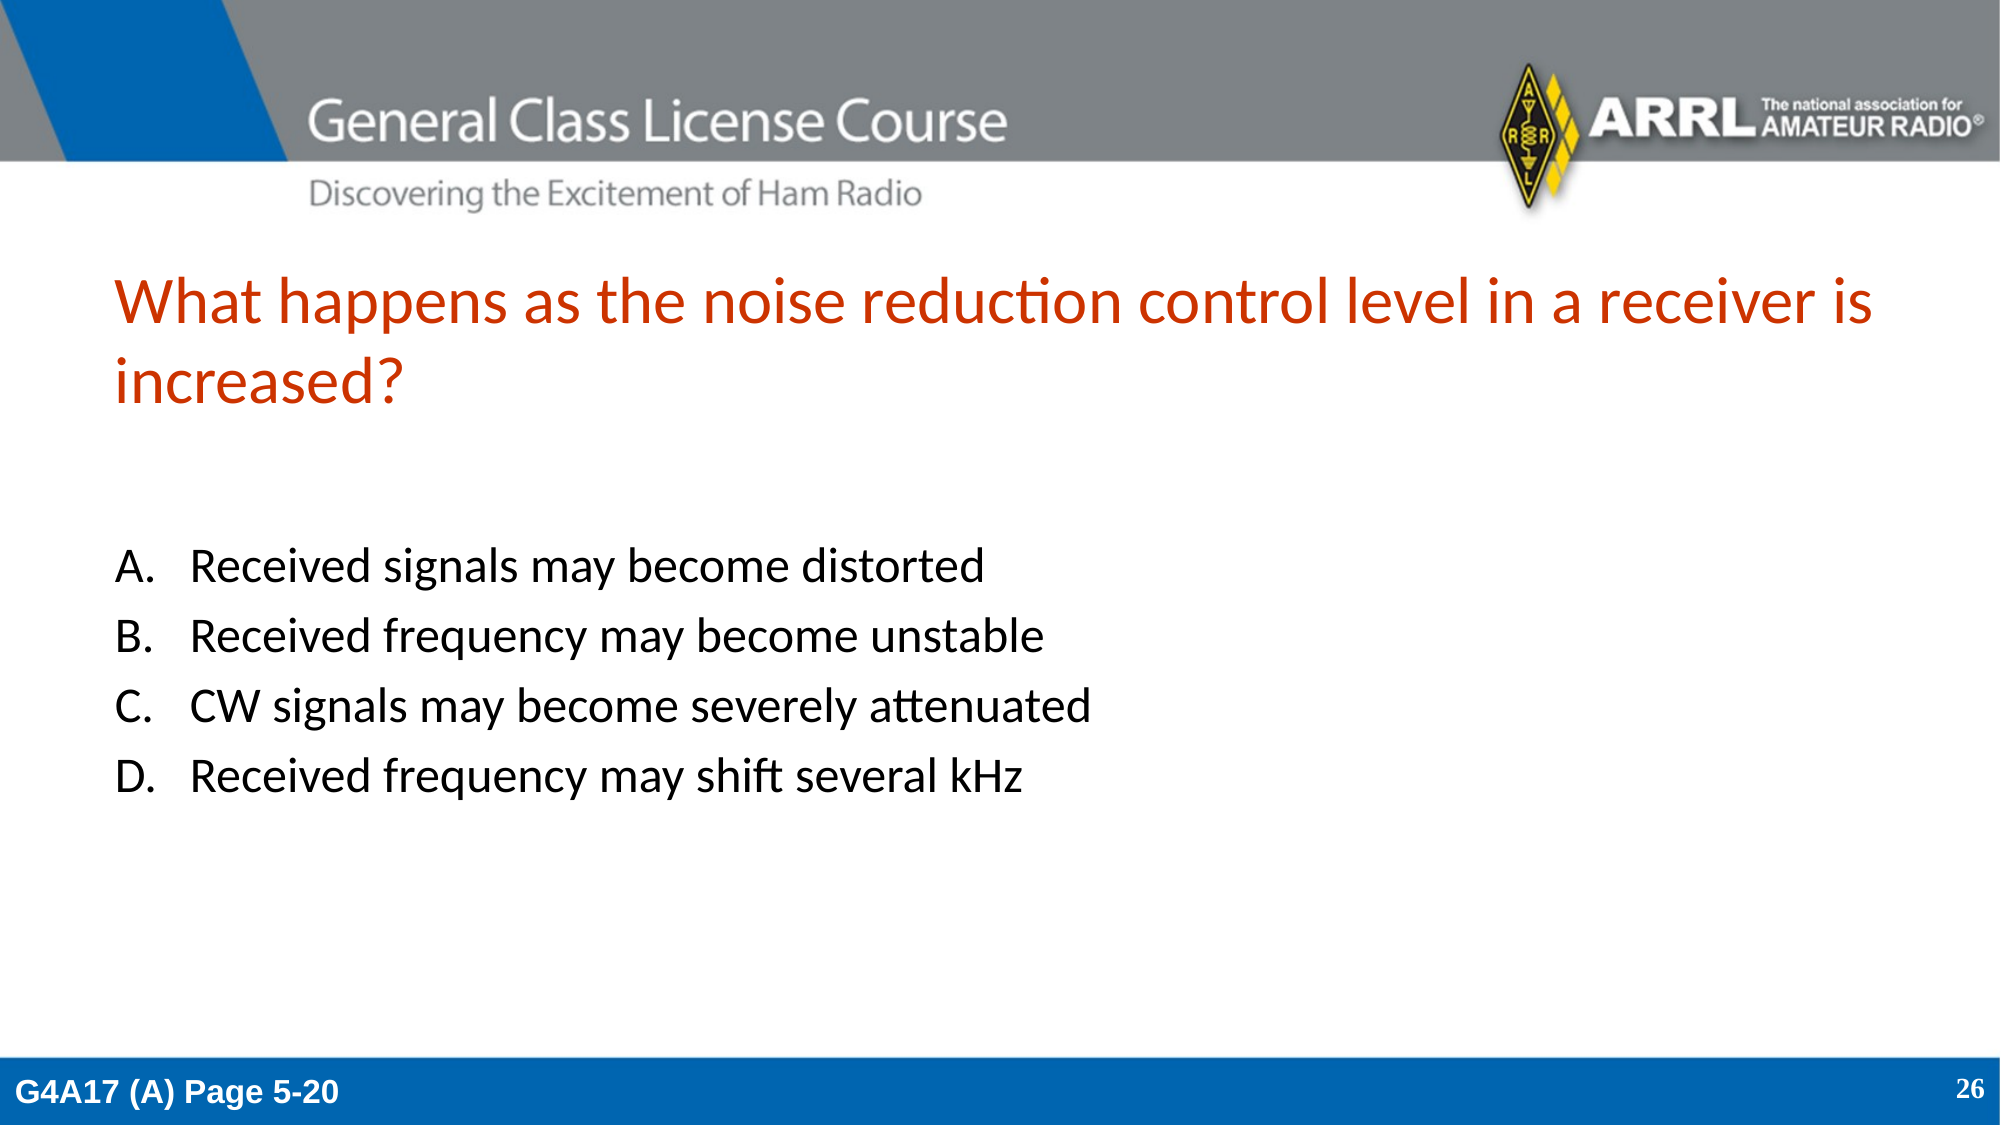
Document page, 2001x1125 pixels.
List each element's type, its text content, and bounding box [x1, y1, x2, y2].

picture [0, 0, 2001, 1125]
list Received signals may become distorted Received frequency may become unstable CW signals may become severely attenuated Received frequency may shift several kHz [99, 525, 1900, 1005]
text_box G4A17 (A) Page 5-20 [0, 1062, 1313, 1118]
text_box 26 [1875, 1062, 2000, 1113]
title What happens as the noise reduction control level in a receiver is increased? [99, 249, 1900, 468]
